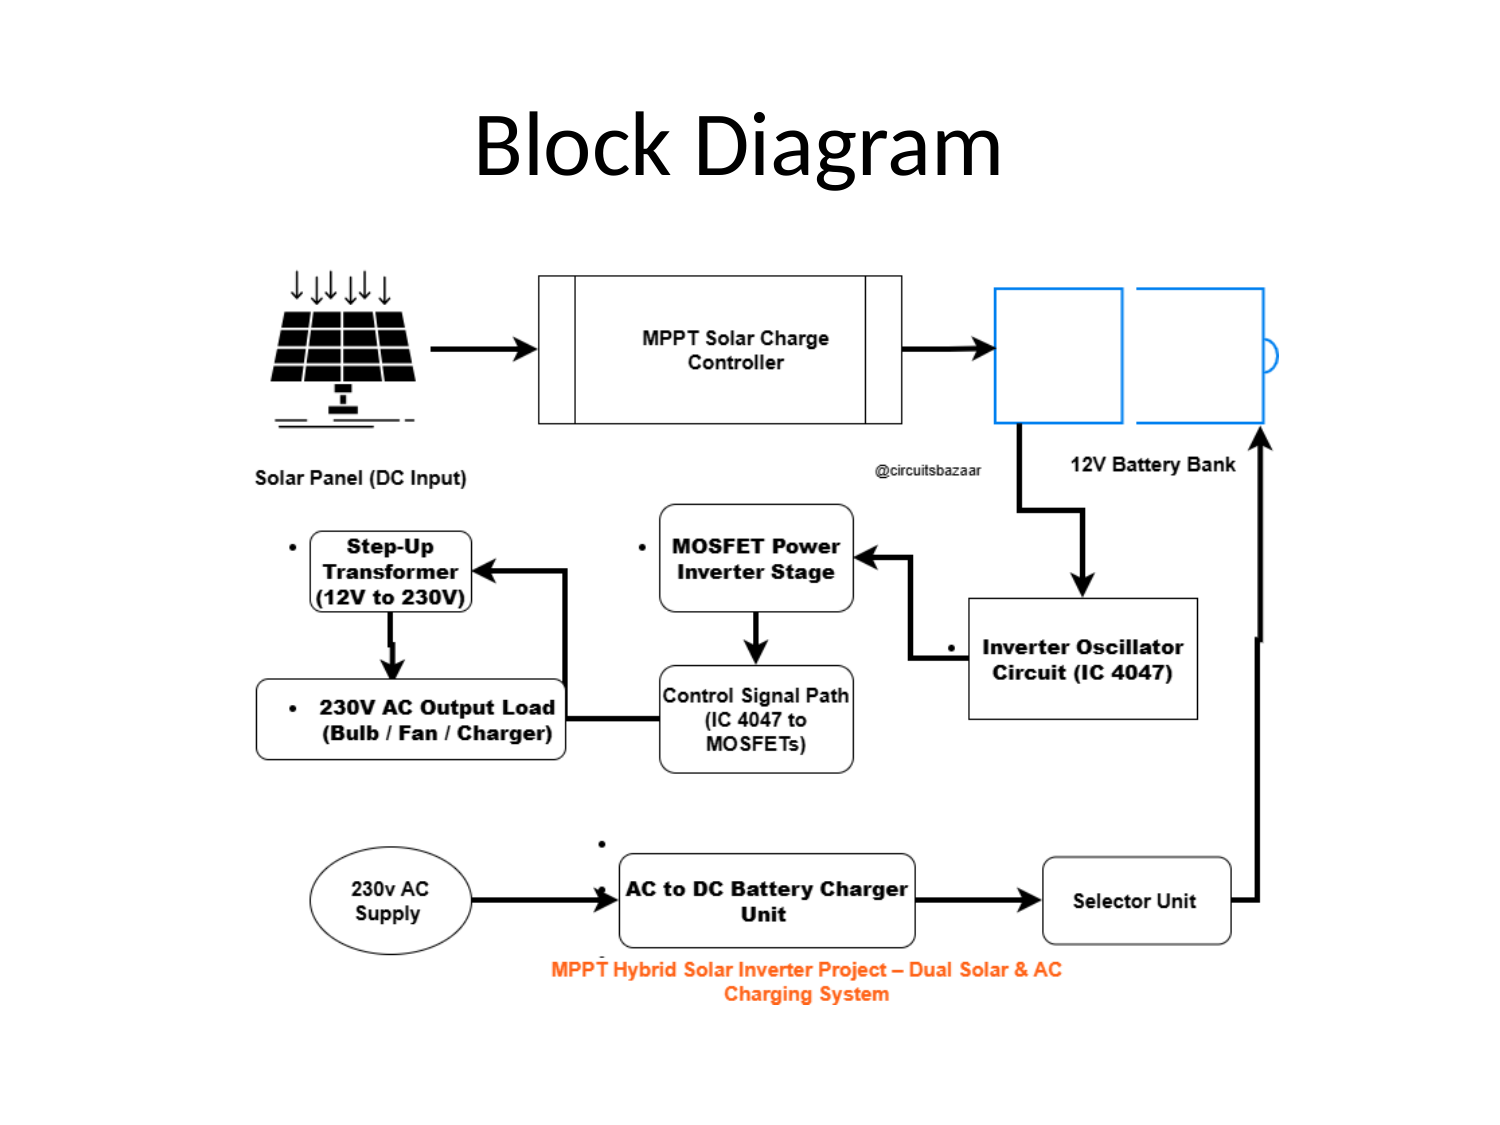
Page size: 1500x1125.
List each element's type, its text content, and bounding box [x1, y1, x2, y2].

title Block Diagram [75, 45, 1425, 233]
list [221, 262, 1279, 1006]
